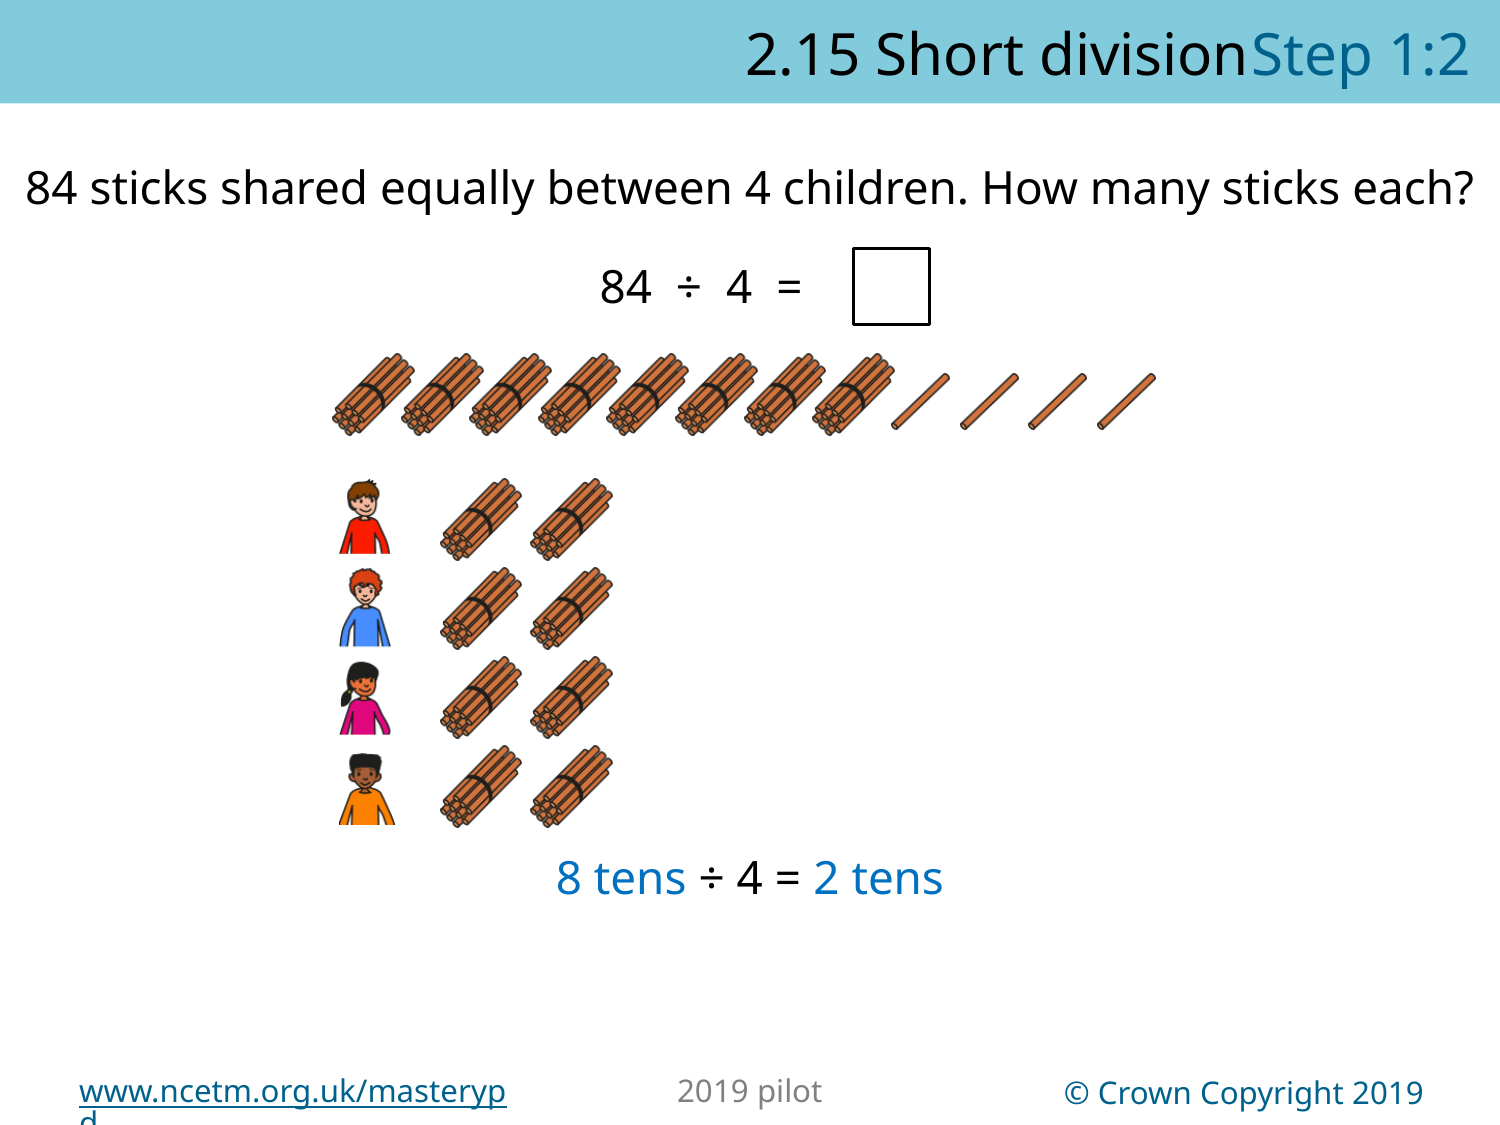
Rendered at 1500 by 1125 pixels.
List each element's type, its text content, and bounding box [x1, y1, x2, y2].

picture [959, 372, 1019, 430]
text_box 8 tens ÷ 4 = 2 tens [540, 841, 959, 912]
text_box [439, 477, 523, 828]
text_box 84 sticks shared equally between 4 children. How many sticks each? [10, 150, 1490, 221]
list 2.15 Short division Step 1:2 [0, 0, 1500, 104]
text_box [530, 477, 613, 828]
picture [339, 479, 395, 825]
picture [1097, 372, 1156, 430]
text_box 84 ÷ 4 = [584, 250, 818, 321]
text_box [853, 248, 930, 325]
picture [1028, 372, 1088, 430]
picture [332, 353, 951, 437]
